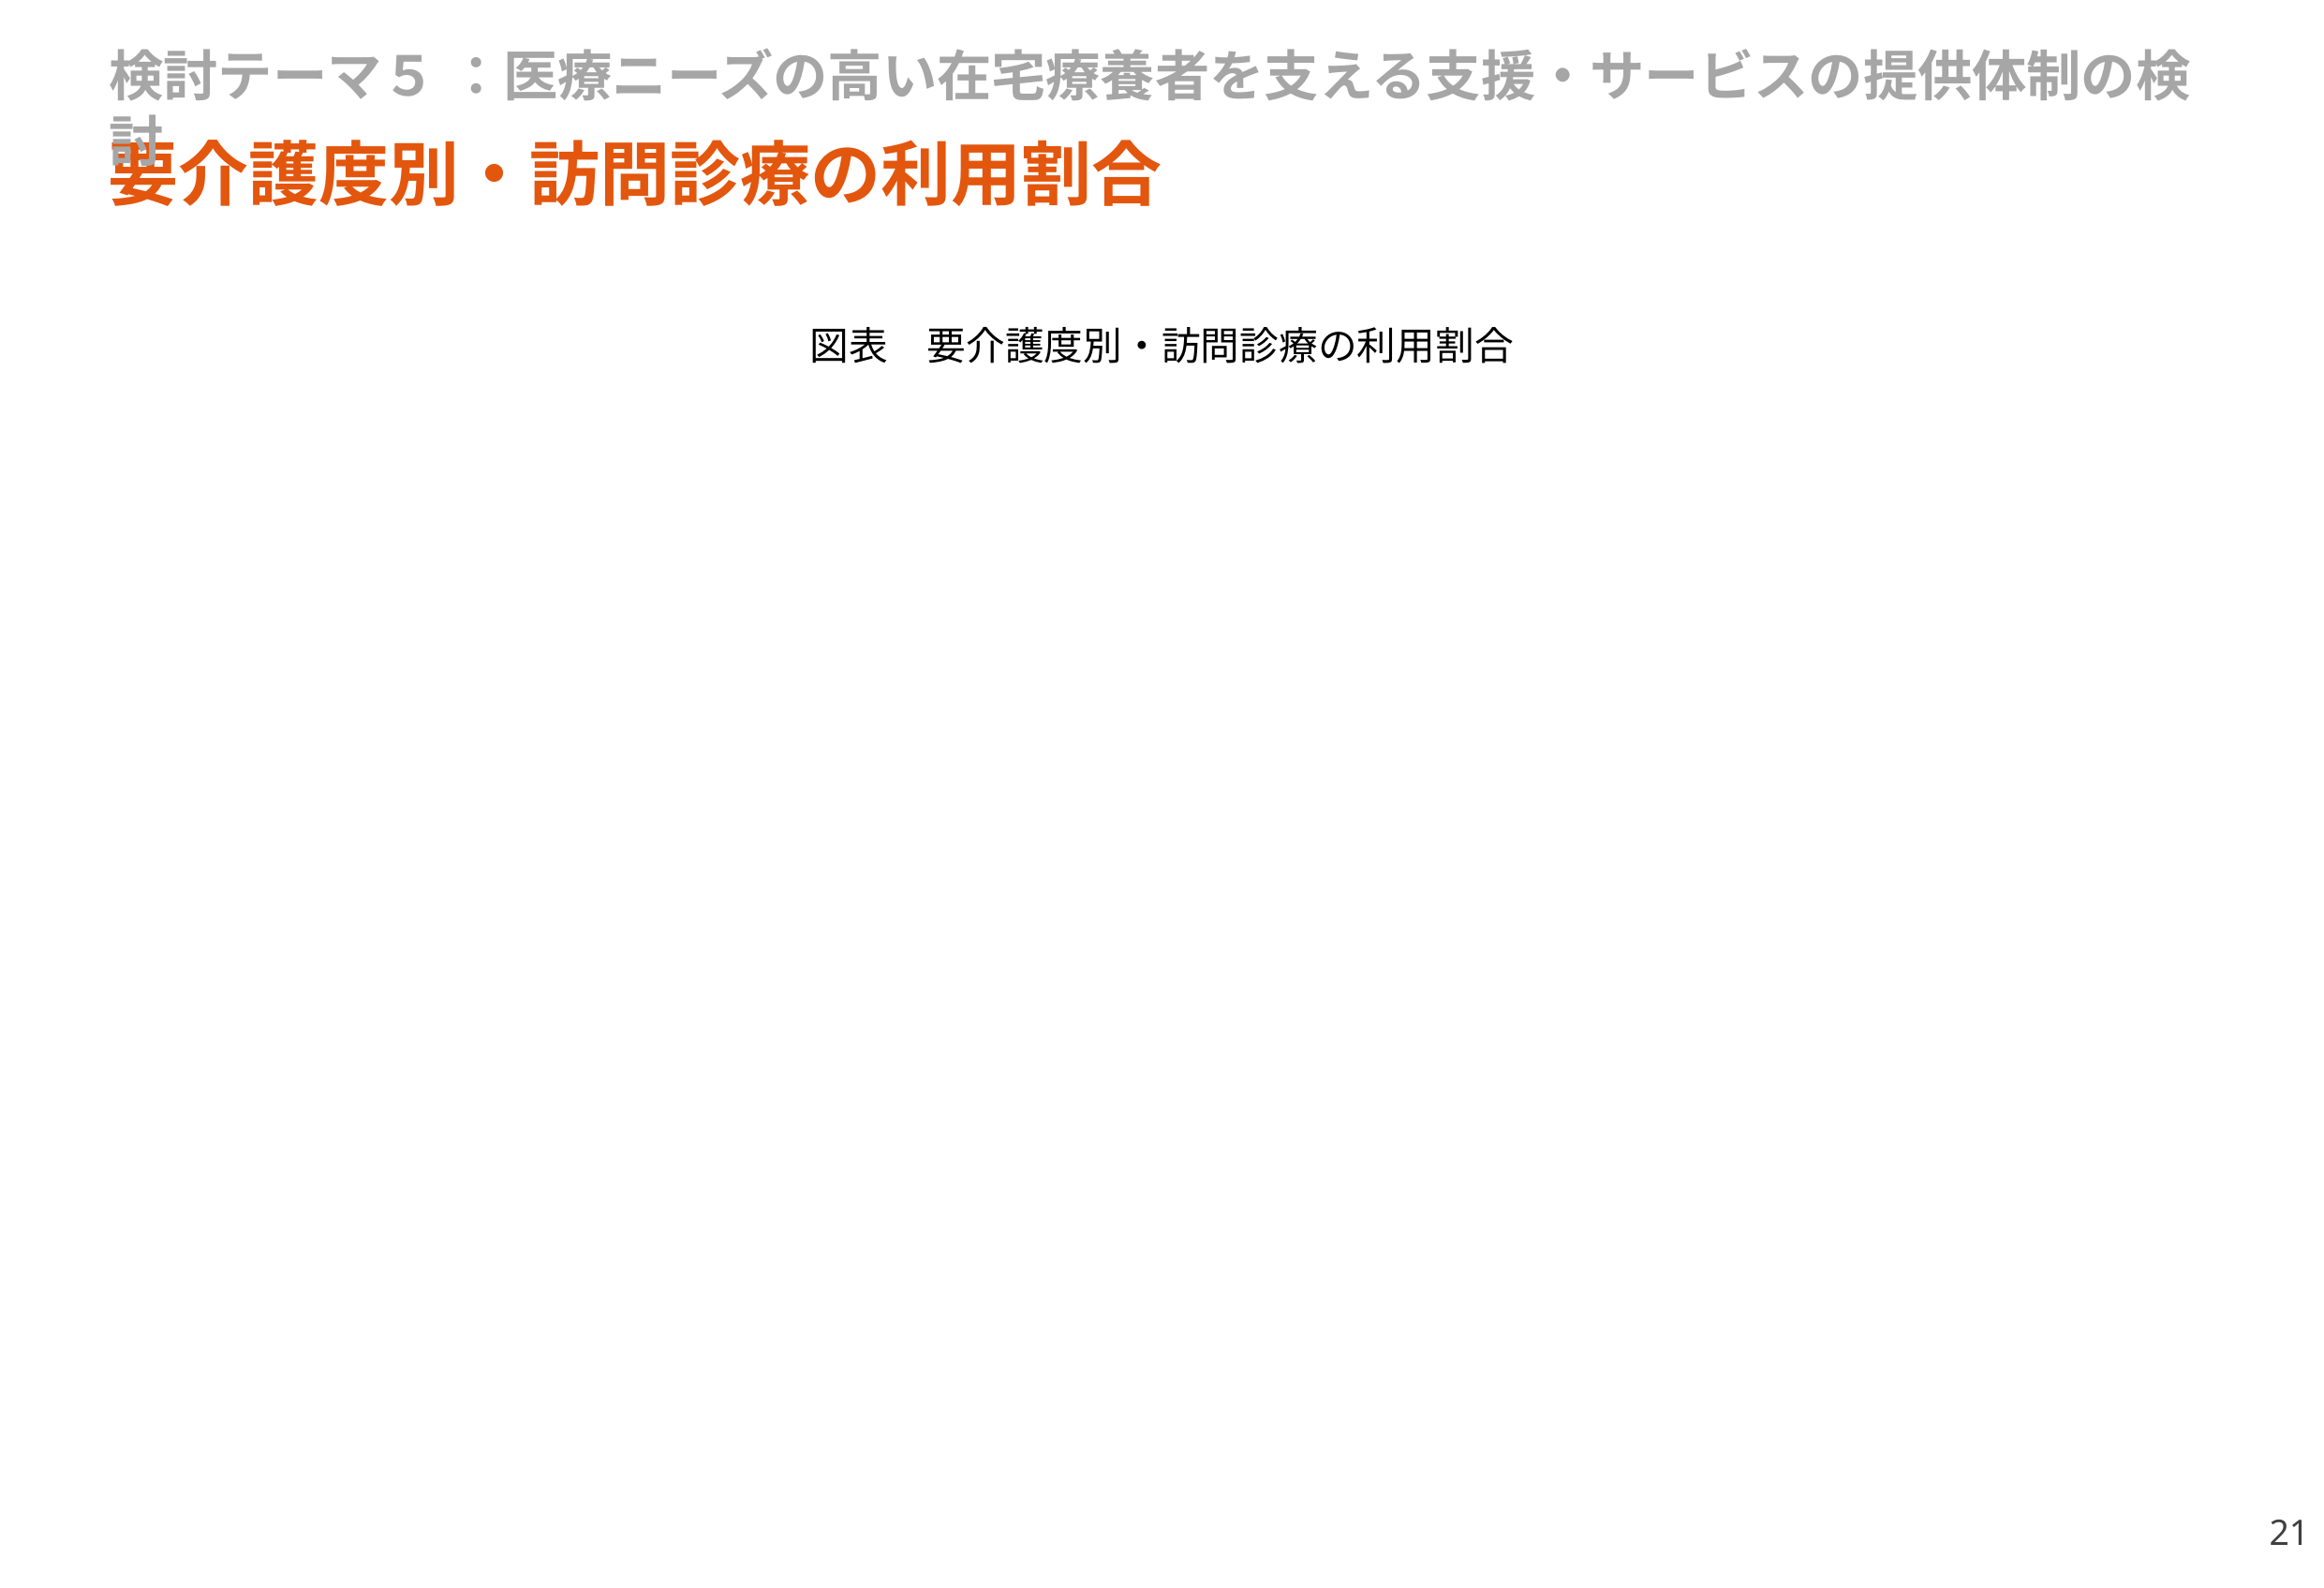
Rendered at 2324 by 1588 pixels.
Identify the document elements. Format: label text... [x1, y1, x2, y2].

text_box 21 [1800, 1503, 2324, 1588]
text_box 検討テーマ５ ：医療ニーズの高い在宅療養者を支える支援・サービスの提供体制の検討 [95, 34, 2245, 179]
text_box 要介護度別・訪問診療の利用割合 [94, 122, 2324, 215]
text_box 図表 要介護度別・訪問診療の利用割合 [795, 314, 1528, 376]
